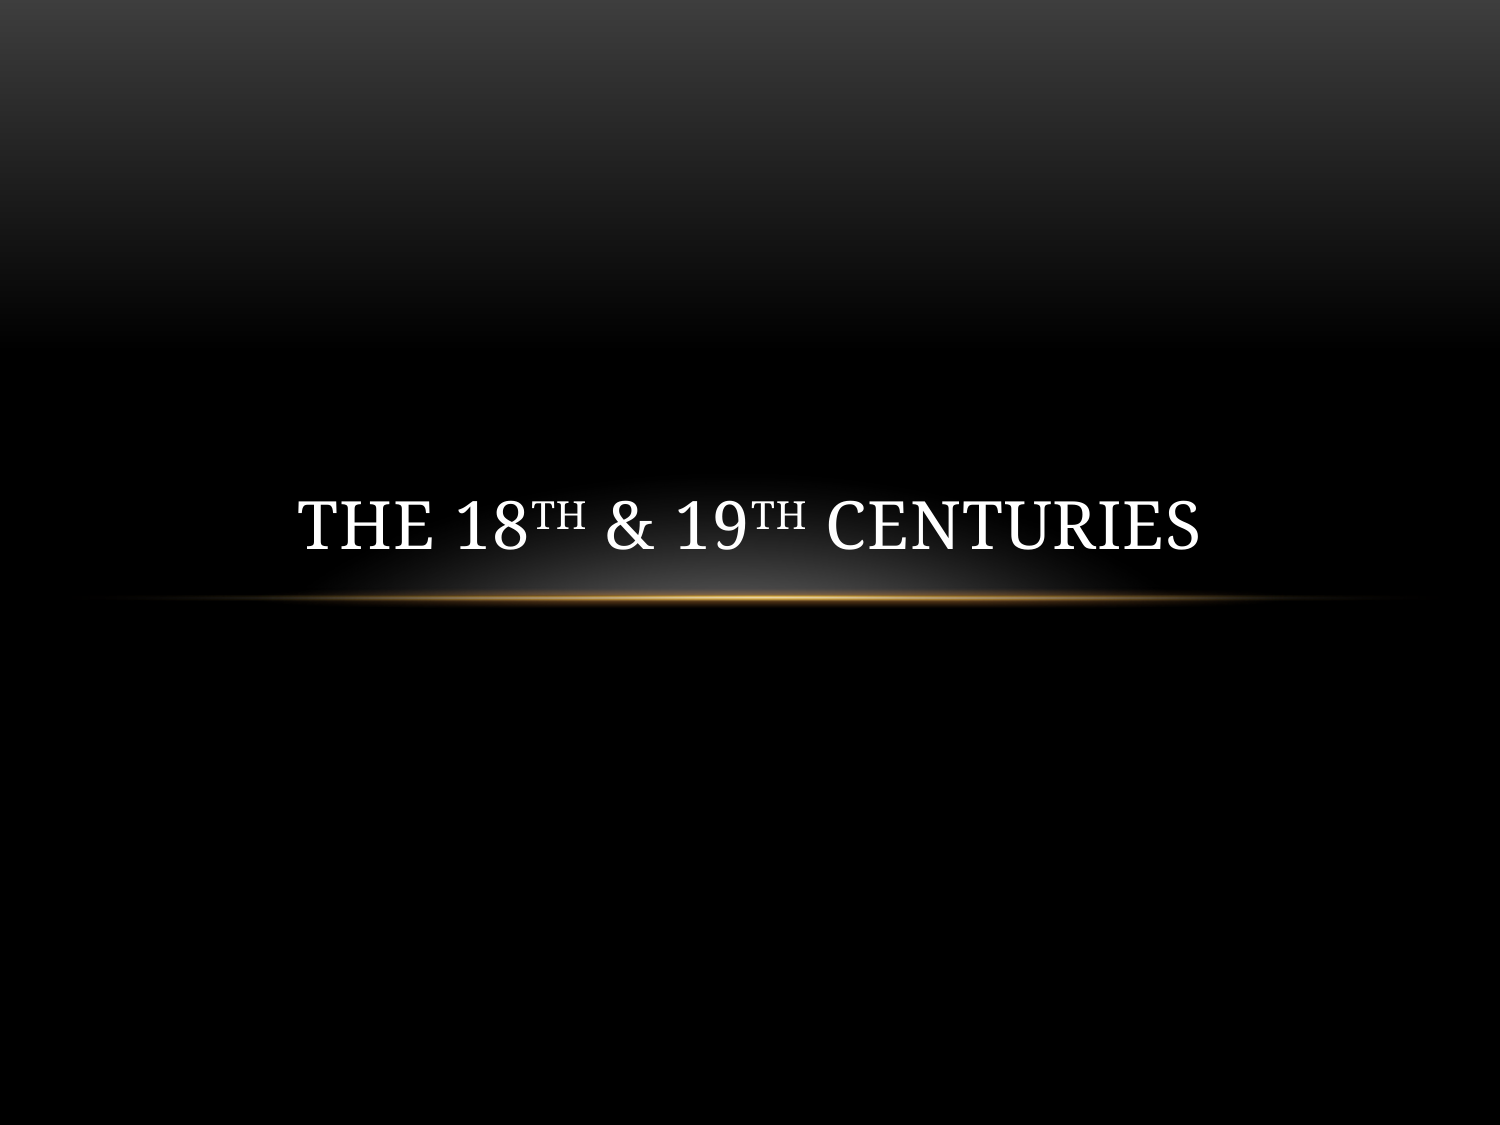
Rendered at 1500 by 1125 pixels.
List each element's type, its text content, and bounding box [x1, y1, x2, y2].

picture [0, 0, 1500, 750]
title The 18th & 19th Centuries [112, 329, 1388, 571]
